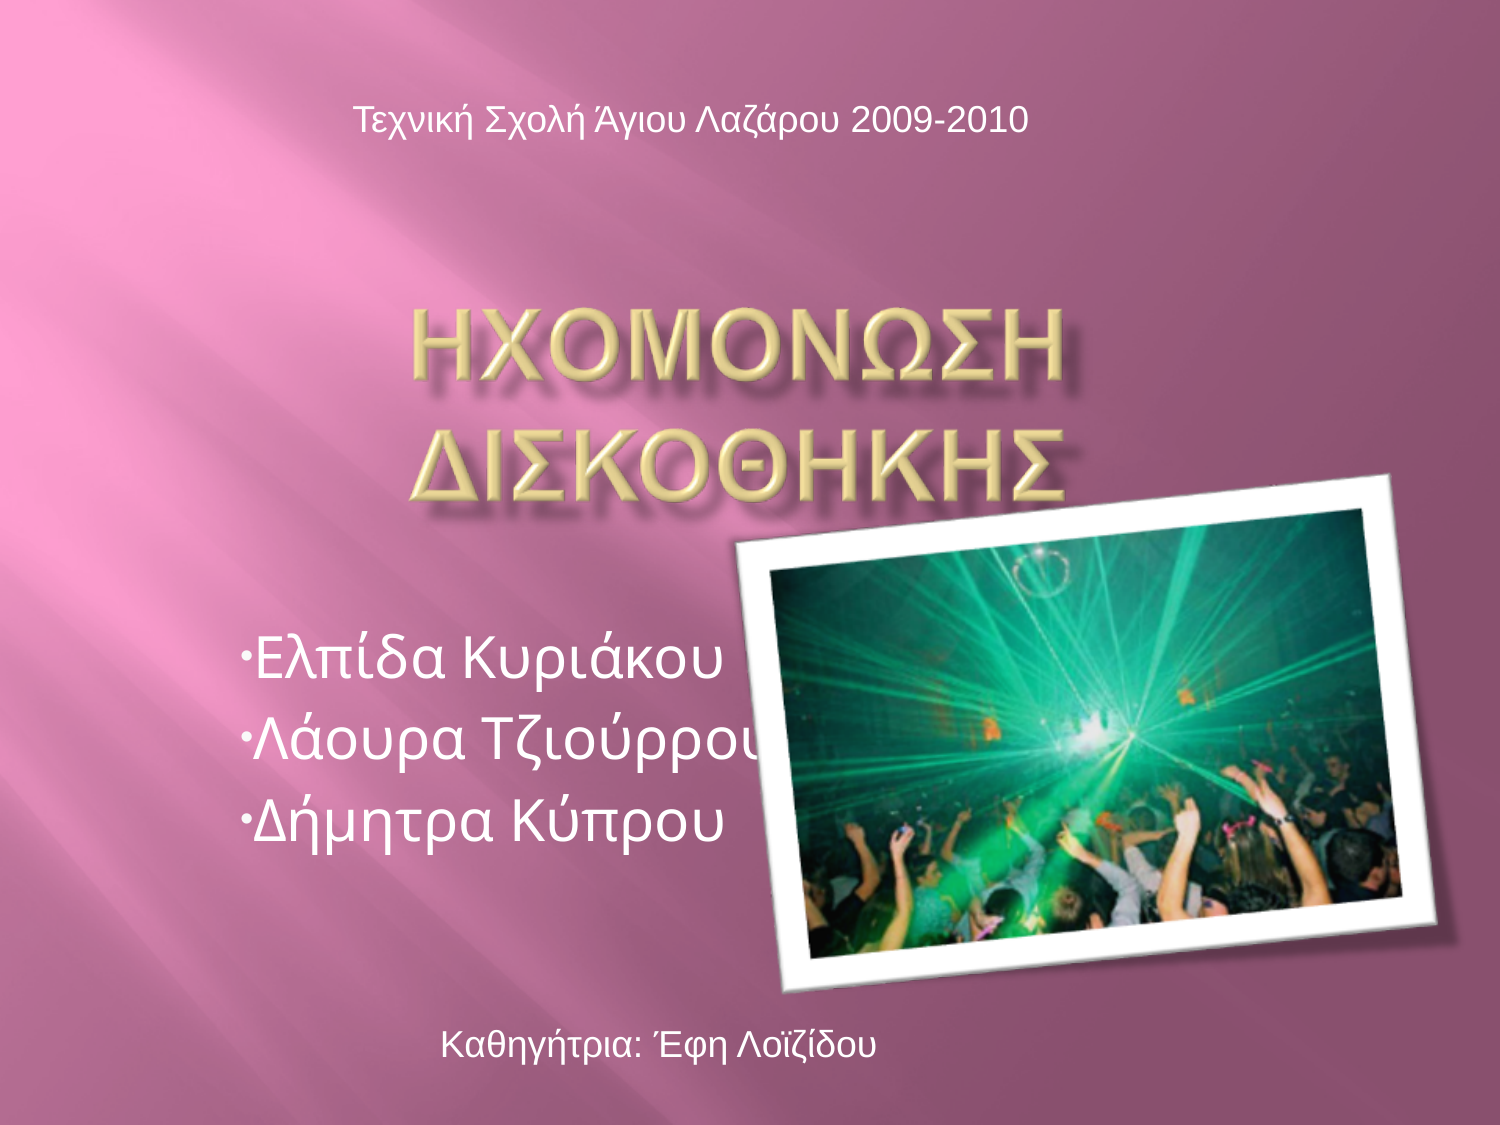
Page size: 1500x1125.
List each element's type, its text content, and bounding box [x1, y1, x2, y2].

picture [715, 454, 1474, 1032]
text_box Καθηγήτρια: Έφη Λοϊζίδου [424, 1012, 748, 1073]
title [62, 223, 1416, 562]
text_box Τεχνική Σχολή Άγιου Λαζάρου 2009-2010 [337, 87, 1088, 148]
subtitle Ελπίδα Κυριάκου Λάουρα Τζιούρρου Δήμητρα Κύπρου [225, 612, 715, 925]
